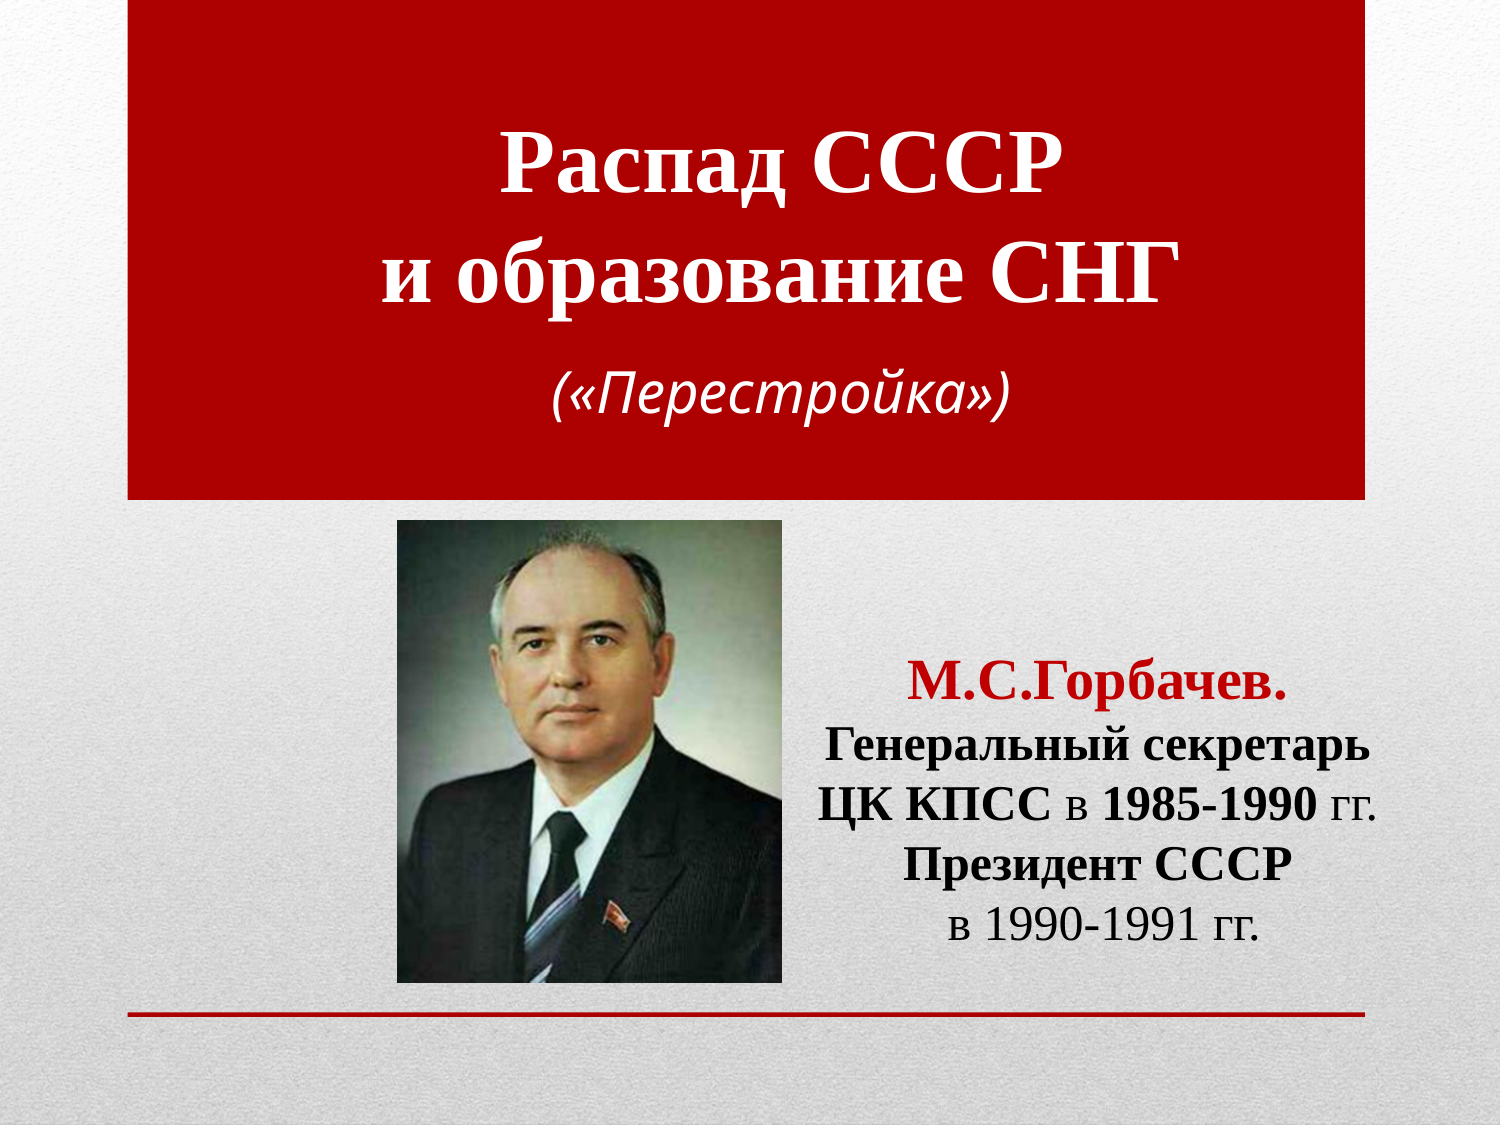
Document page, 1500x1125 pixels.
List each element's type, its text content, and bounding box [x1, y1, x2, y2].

text_box М.С.Горбачев. Генеральный секретарь ЦК КПСС в 1985-1990 гг. Президент СССР в 1990-1991 гг. [787, 633, 1420, 959]
title Распад СССР и образование СНГ [163, 78, 1402, 329]
text_box («Перестройка») [162, 338, 1401, 433]
picture [396, 519, 783, 983]
